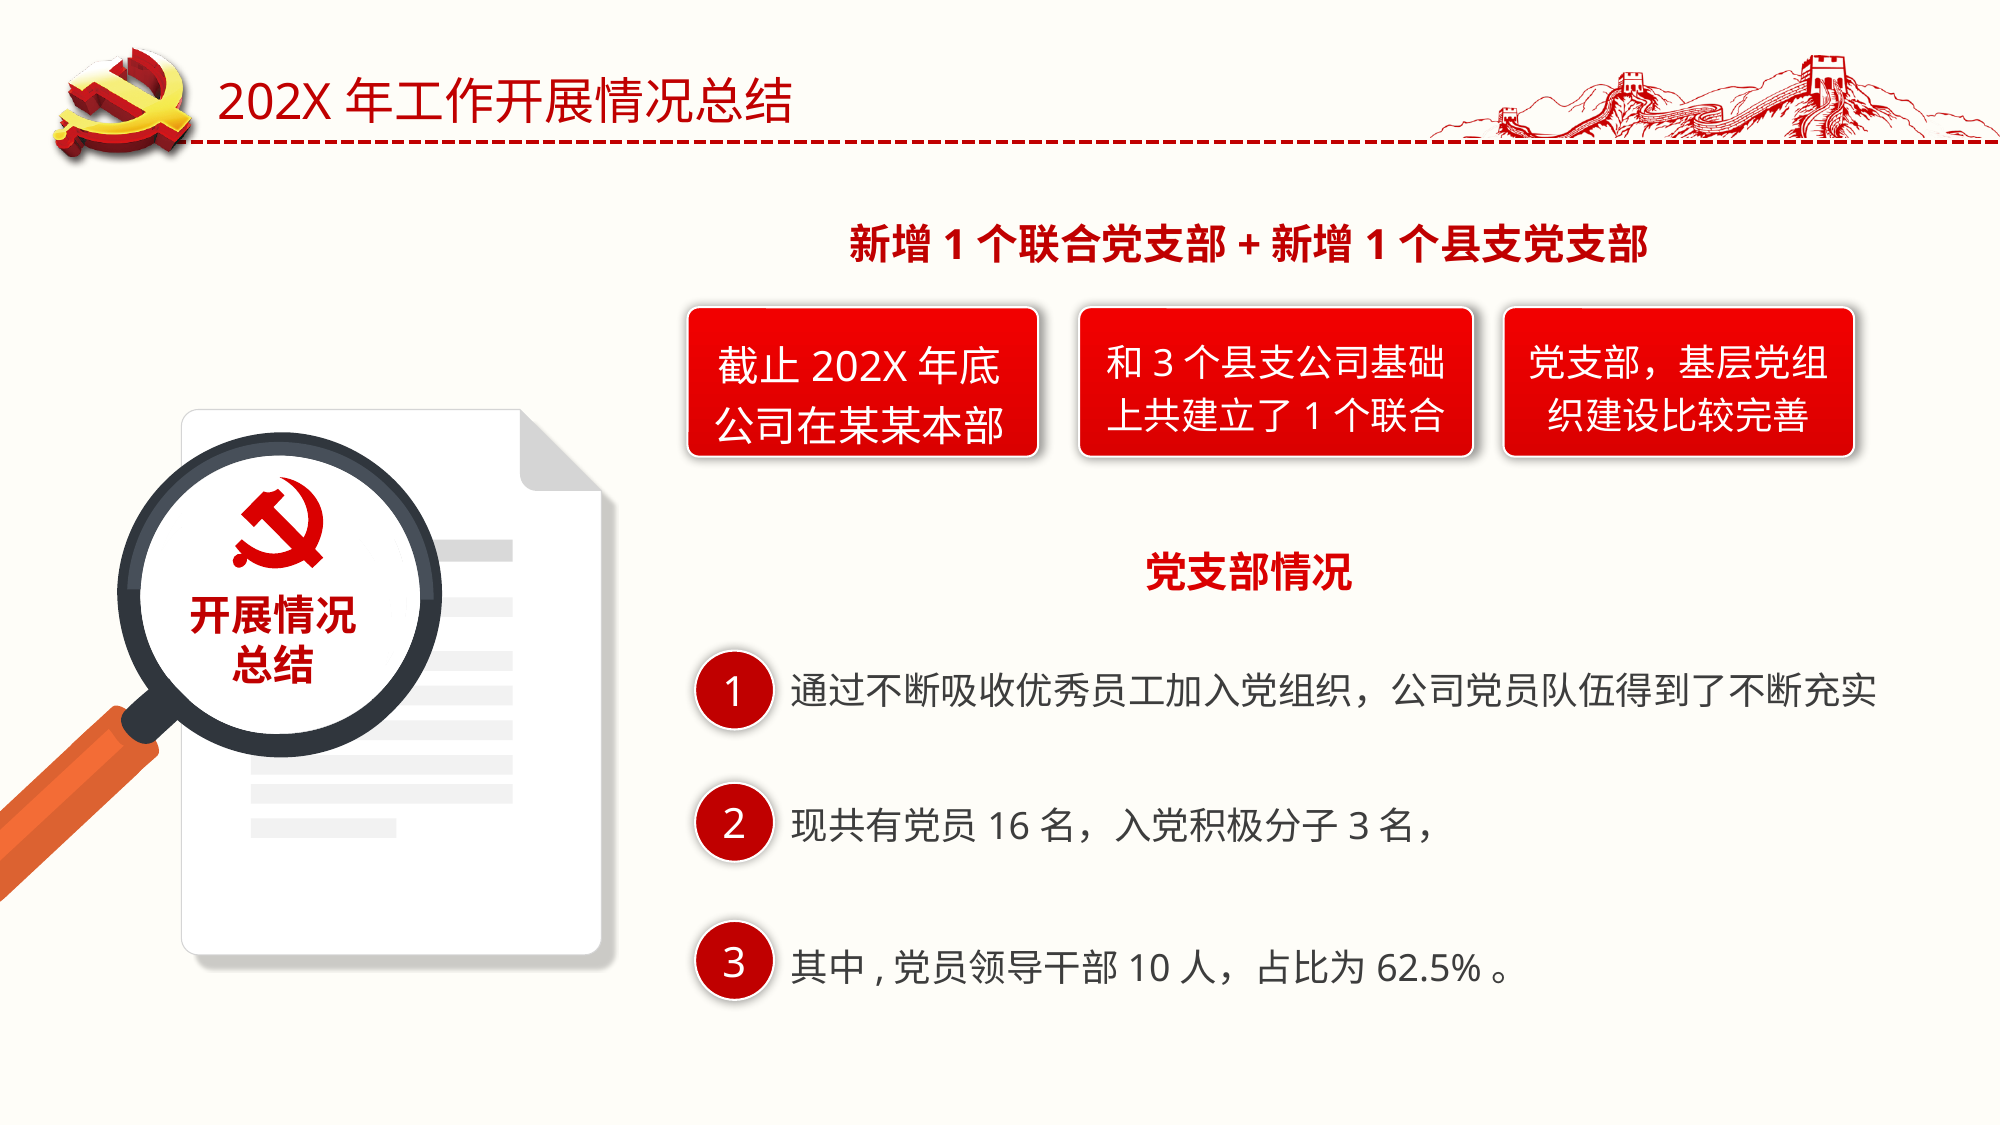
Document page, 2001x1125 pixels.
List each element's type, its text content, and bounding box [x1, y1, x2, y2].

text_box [181, 409, 602, 955]
text_box 党支部情况 [939, 528, 1560, 604]
picture [48, 45, 202, 170]
text_box 3 [695, 920, 775, 1000]
text_box 1 [695, 650, 775, 730]
text_box 202X年工作开展情况总结 [202, 61, 810, 137]
text_box 2 [695, 782, 775, 862]
picture [1426, 55, 2000, 138]
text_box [0, 430, 444, 917]
text_box 现共有党员16名，入党积极分子3名， [776, 785, 1855, 855]
text_box 其中,党员领导干部10人，占比为62.5%。 [776, 927, 1855, 997]
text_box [687, 307, 1039, 457]
text_box 新增1个联合党支部+新增1个县支党支部 [710, 200, 1788, 276]
text_box 通过不断吸收优秀员工加入党组织，公司党员队伍得到了不断充实 [776, 650, 1910, 720]
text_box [1079, 307, 1474, 457]
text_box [1503, 307, 1855, 457]
